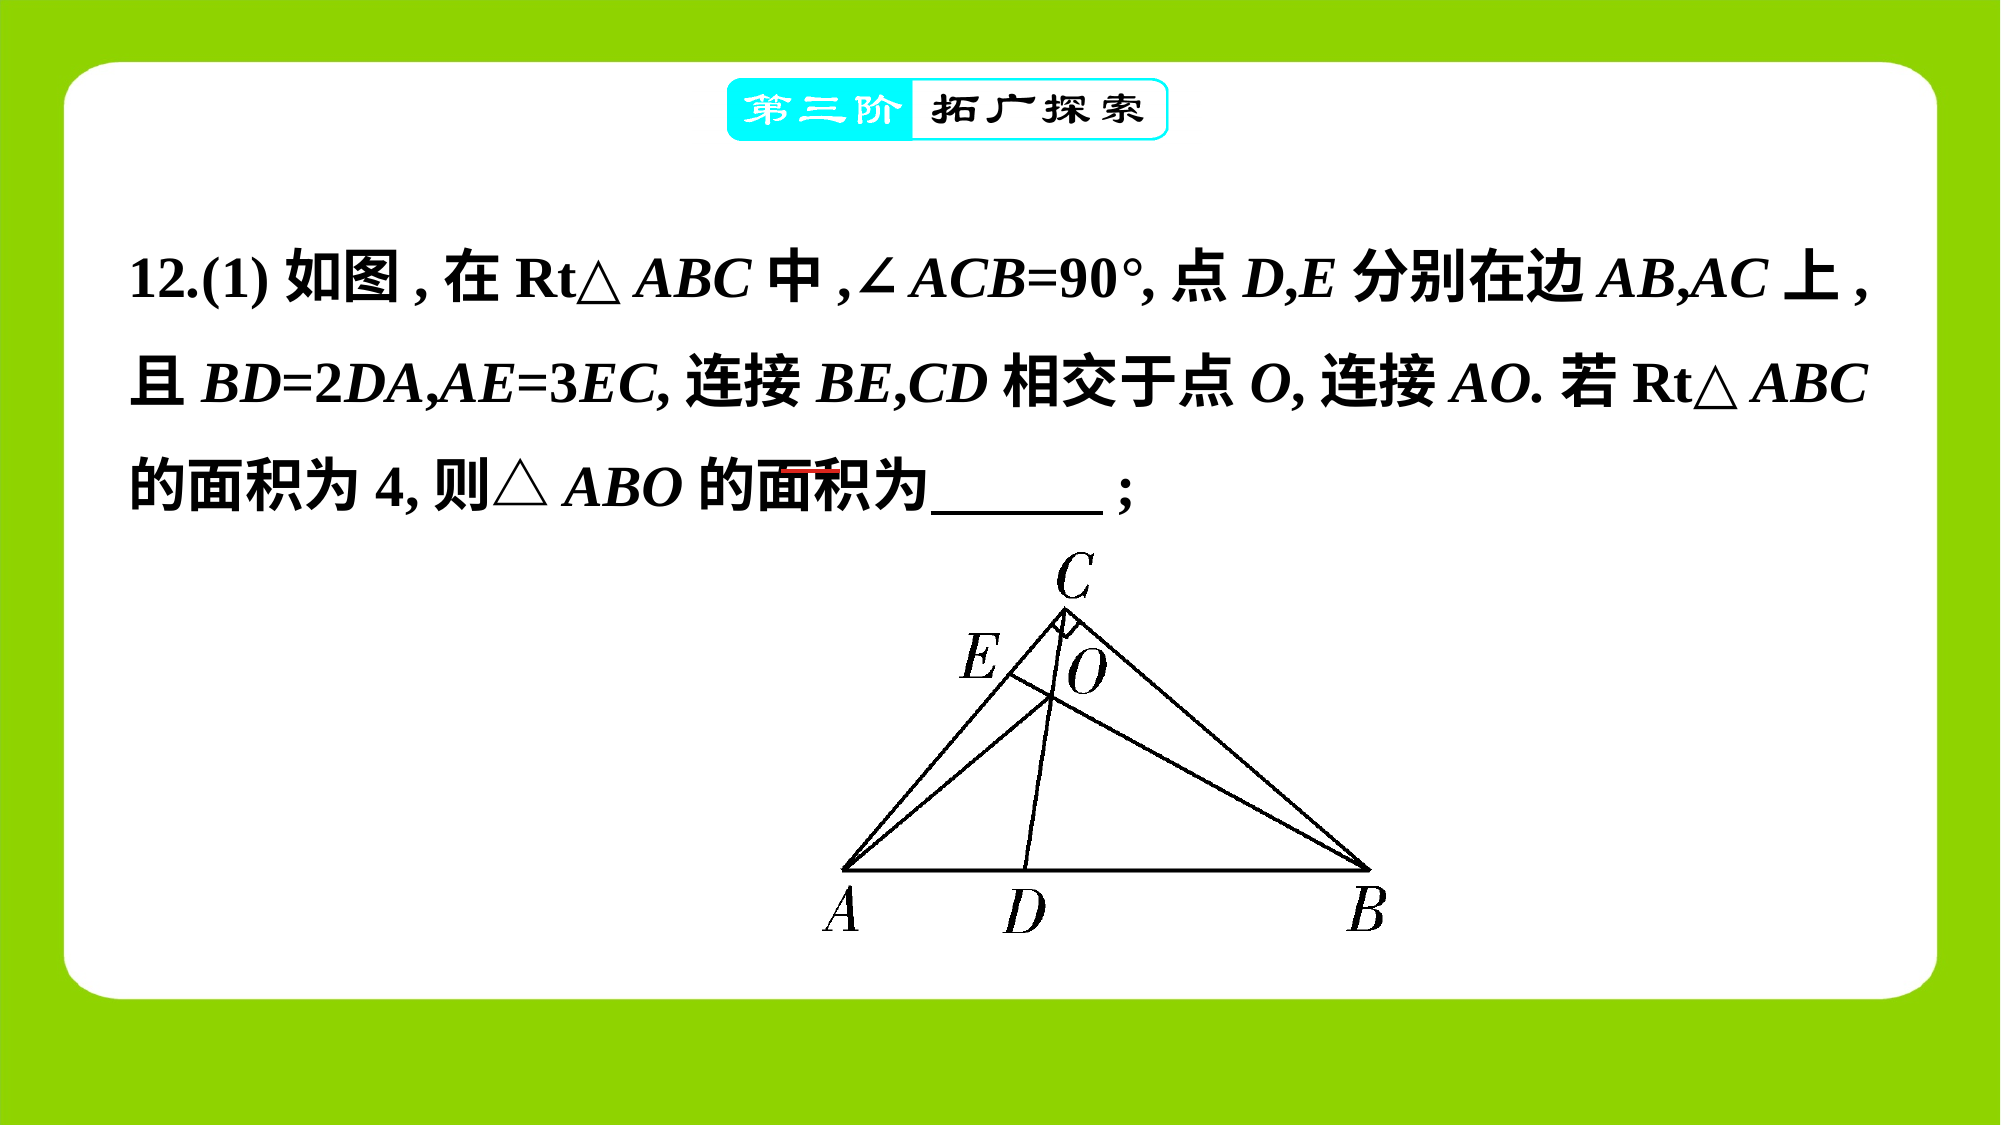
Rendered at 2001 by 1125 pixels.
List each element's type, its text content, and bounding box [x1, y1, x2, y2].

text_box 12.(1)如图,在Rt△ABC中,∠ACB=90°,点D,E分别在边AB,AC上,且BD=2DA,AE=3EC,连接BE,CD相交于点O,连接AO.若Rt△ABC的面积为4,则△ABO的面积为 ; [114, 196, 1886, 526]
picture [0, 0, 2001, 1125]
